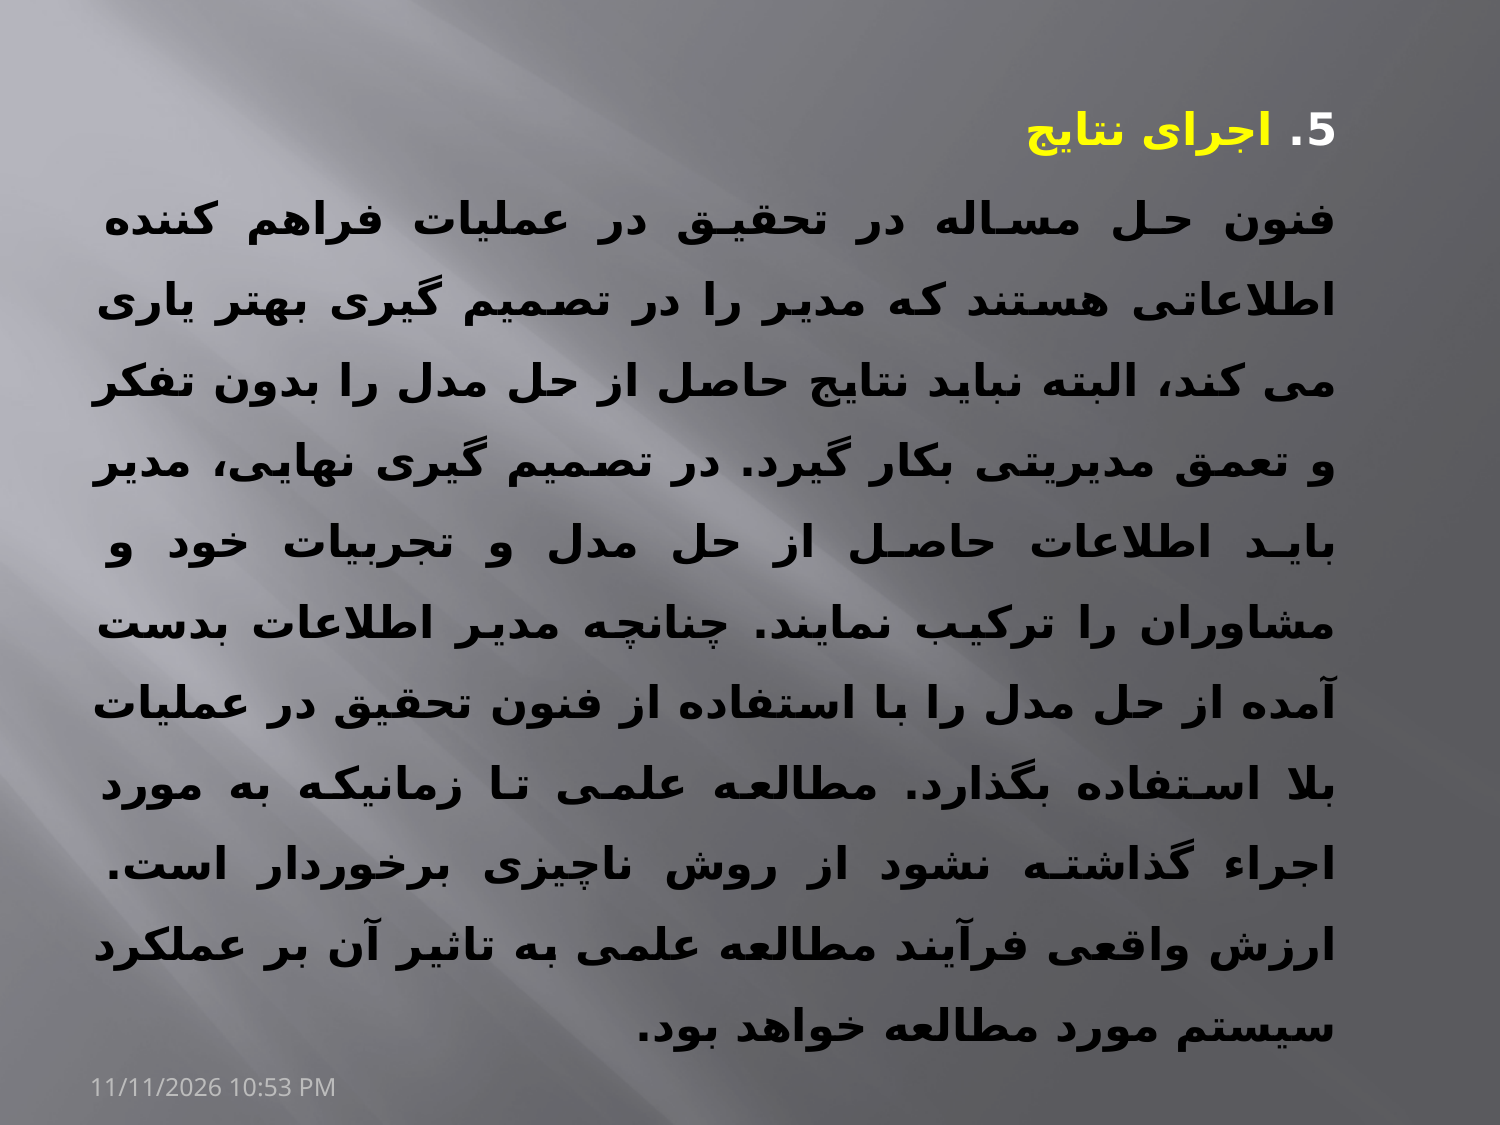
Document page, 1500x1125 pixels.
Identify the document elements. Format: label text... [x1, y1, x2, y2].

slide_number 20/مارس/1 [75, 1052, 425, 1113]
list 5. اجرای نتایج فنون حل مساله در تحقیق در عملیات فراهم کننده اطلاعاتی هستند که مدیر را در تصمیم گیری بهتر یاری می کند، البته نباید نتایج حاصل از حل مدل را بدون تفکر و تعمق مدیریتی بکار گیرد. در تصمیم گیری نهایی، مدیر باید اطلاعات حاصل از حل مدل و تجربیات خود و مشاوران را ترکیب نمایند. چنانچه مدیر اطلاعات بدست آمده از حل مدل را با استفاده از فنون تحقیق در عملیات بلا استفاده بگذارد. مطالعه علمی تا زمانیکه به مورد اجراء گذاشته نشود از روش ناچیزی برخوردار است. ارزش واقعی فرآیند مطالعه علمی به تاثیر آن بر عملکرد سیستم مورد مطالعه خواهد بود. [76, 66, 1427, 1059]
